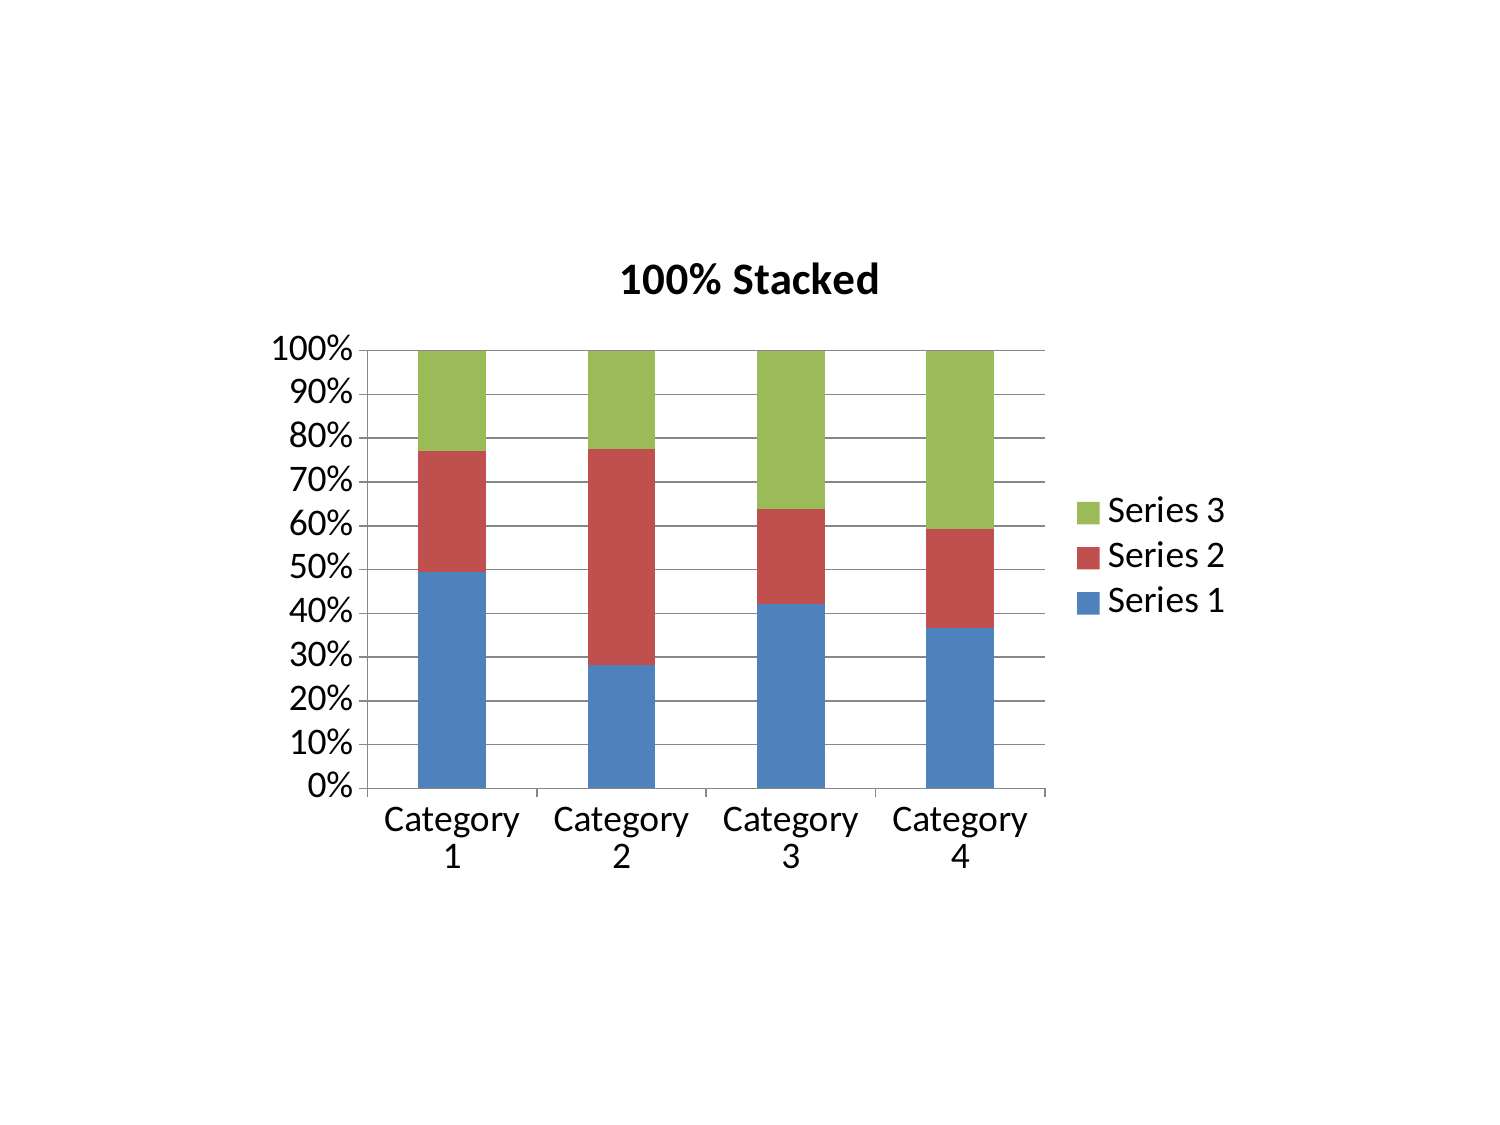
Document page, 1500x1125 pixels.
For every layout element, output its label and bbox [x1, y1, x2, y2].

chart [249, 224, 1251, 892]
